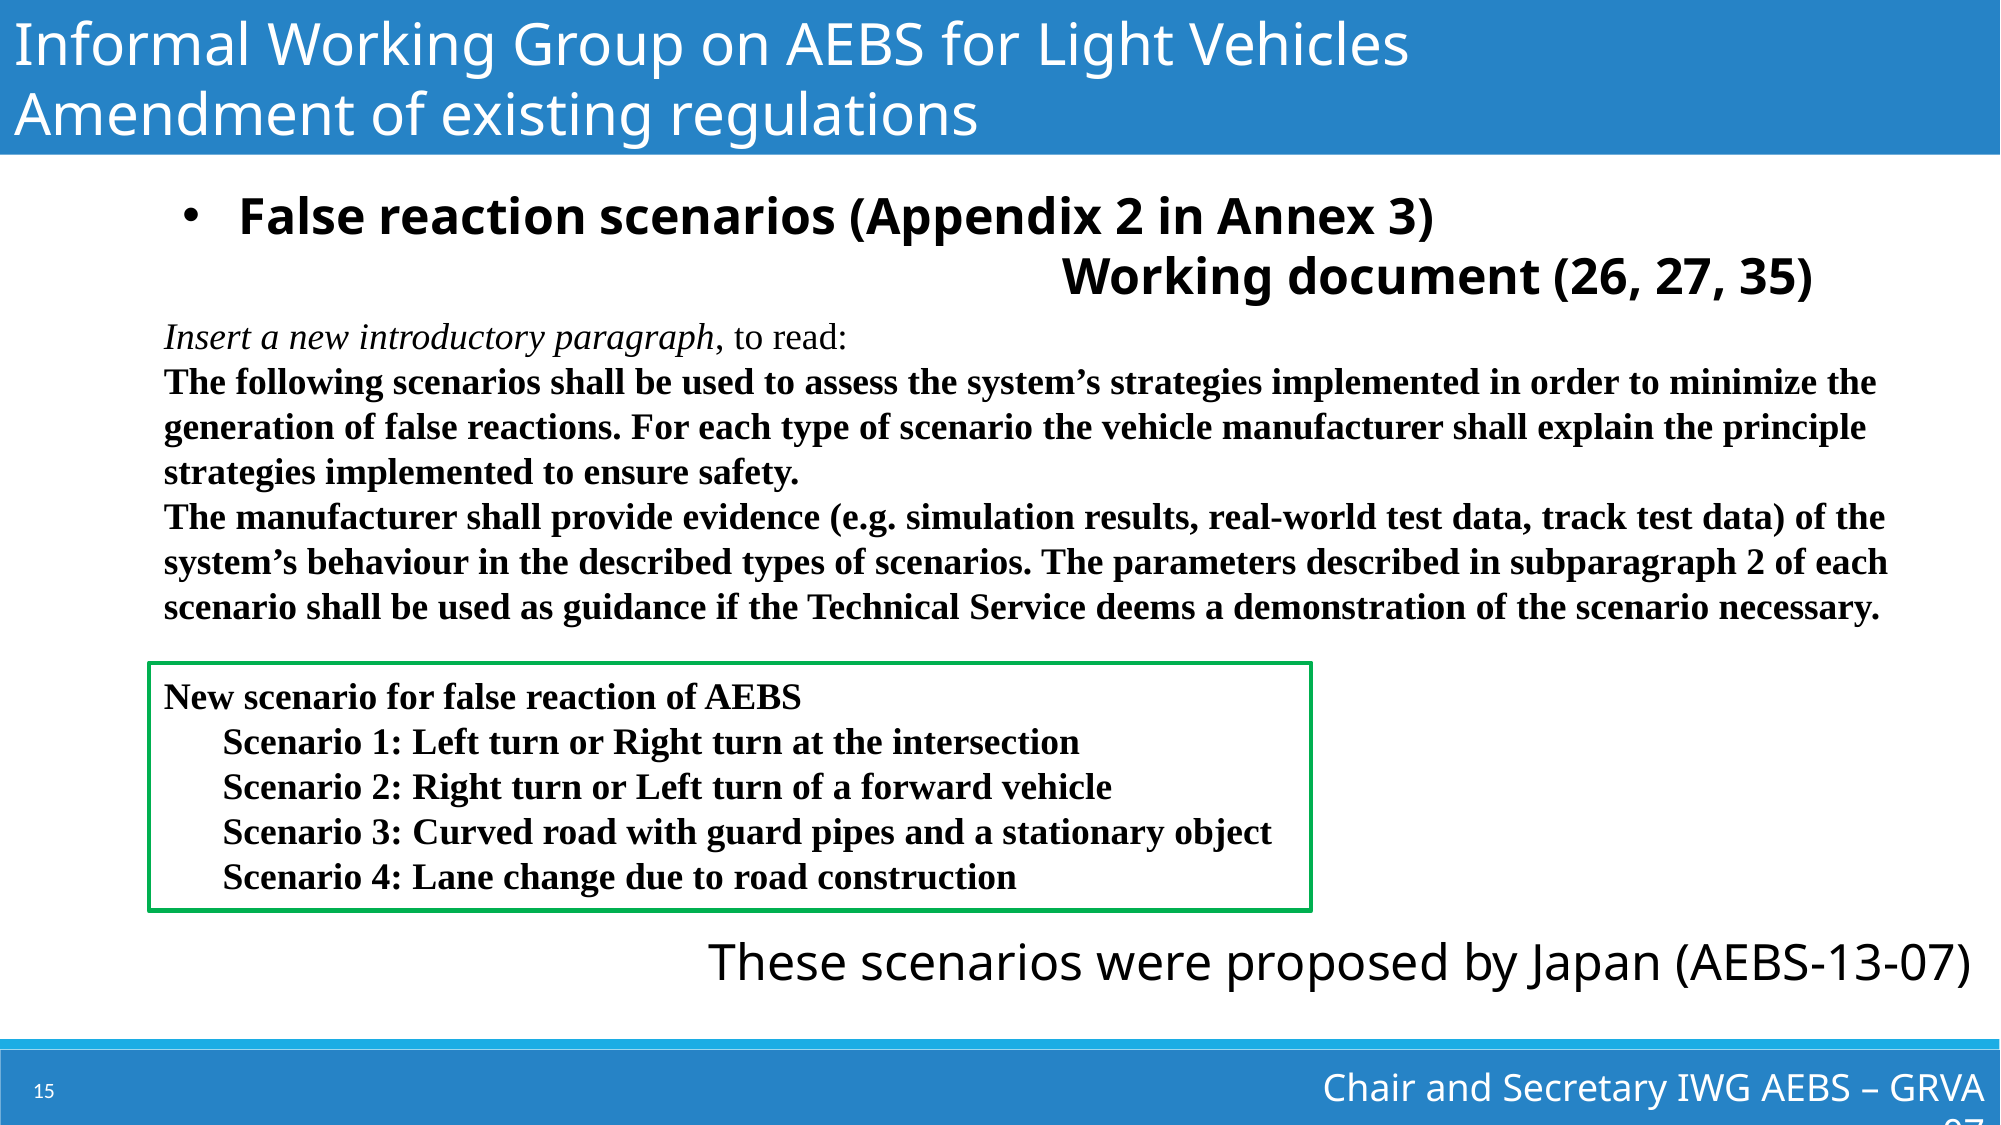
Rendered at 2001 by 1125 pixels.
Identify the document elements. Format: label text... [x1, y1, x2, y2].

text_box Insert a new introductory paragraph, to read: The following scenarios shall be used to assess the system’s strategies implemented in order to minimize the generation of false reactions. For each type of scenario the vehicle manufacturer shall explain the principle strategies implemented to ensure safety. The manufacturer shall provide evidence (e.g. simulation results, real-world test data, track test data) of the system’s behaviour in the described types of scenarios. The parameters described in subparagraph 2 of each scenario shall be used as guidance if the Technical Service deems a demonstration of the scenario necessary. New scenario for false reaction of AEBS Scenario 1: Left turn or Right turn at the intersection Scenario 2: Right turn or Left turn of a forward vehicle Scenario 3: Curved road with guard pipes and a stationary object Scenario 4: Lane change due to road construction [148, 304, 1910, 905]
text_box False reaction scenarios (Appendix 2 in Annex 3) Working document (26, 27, 35) [106, 177, 1953, 372]
text_box These scenarios were proposed by Japan (AEBS-13-07) [693, 922, 1989, 998]
text_box Chair and Secretary IWG AEBS – GRVA 07 [1263, 1056, 2000, 1125]
text_box Informal Working Group on AEBS for Light Vehicles Amendment of existing regulations [0, 0, 2000, 155]
text_box [148, 662, 1312, 912]
slide_number 15 [0, 1059, 70, 1120]
